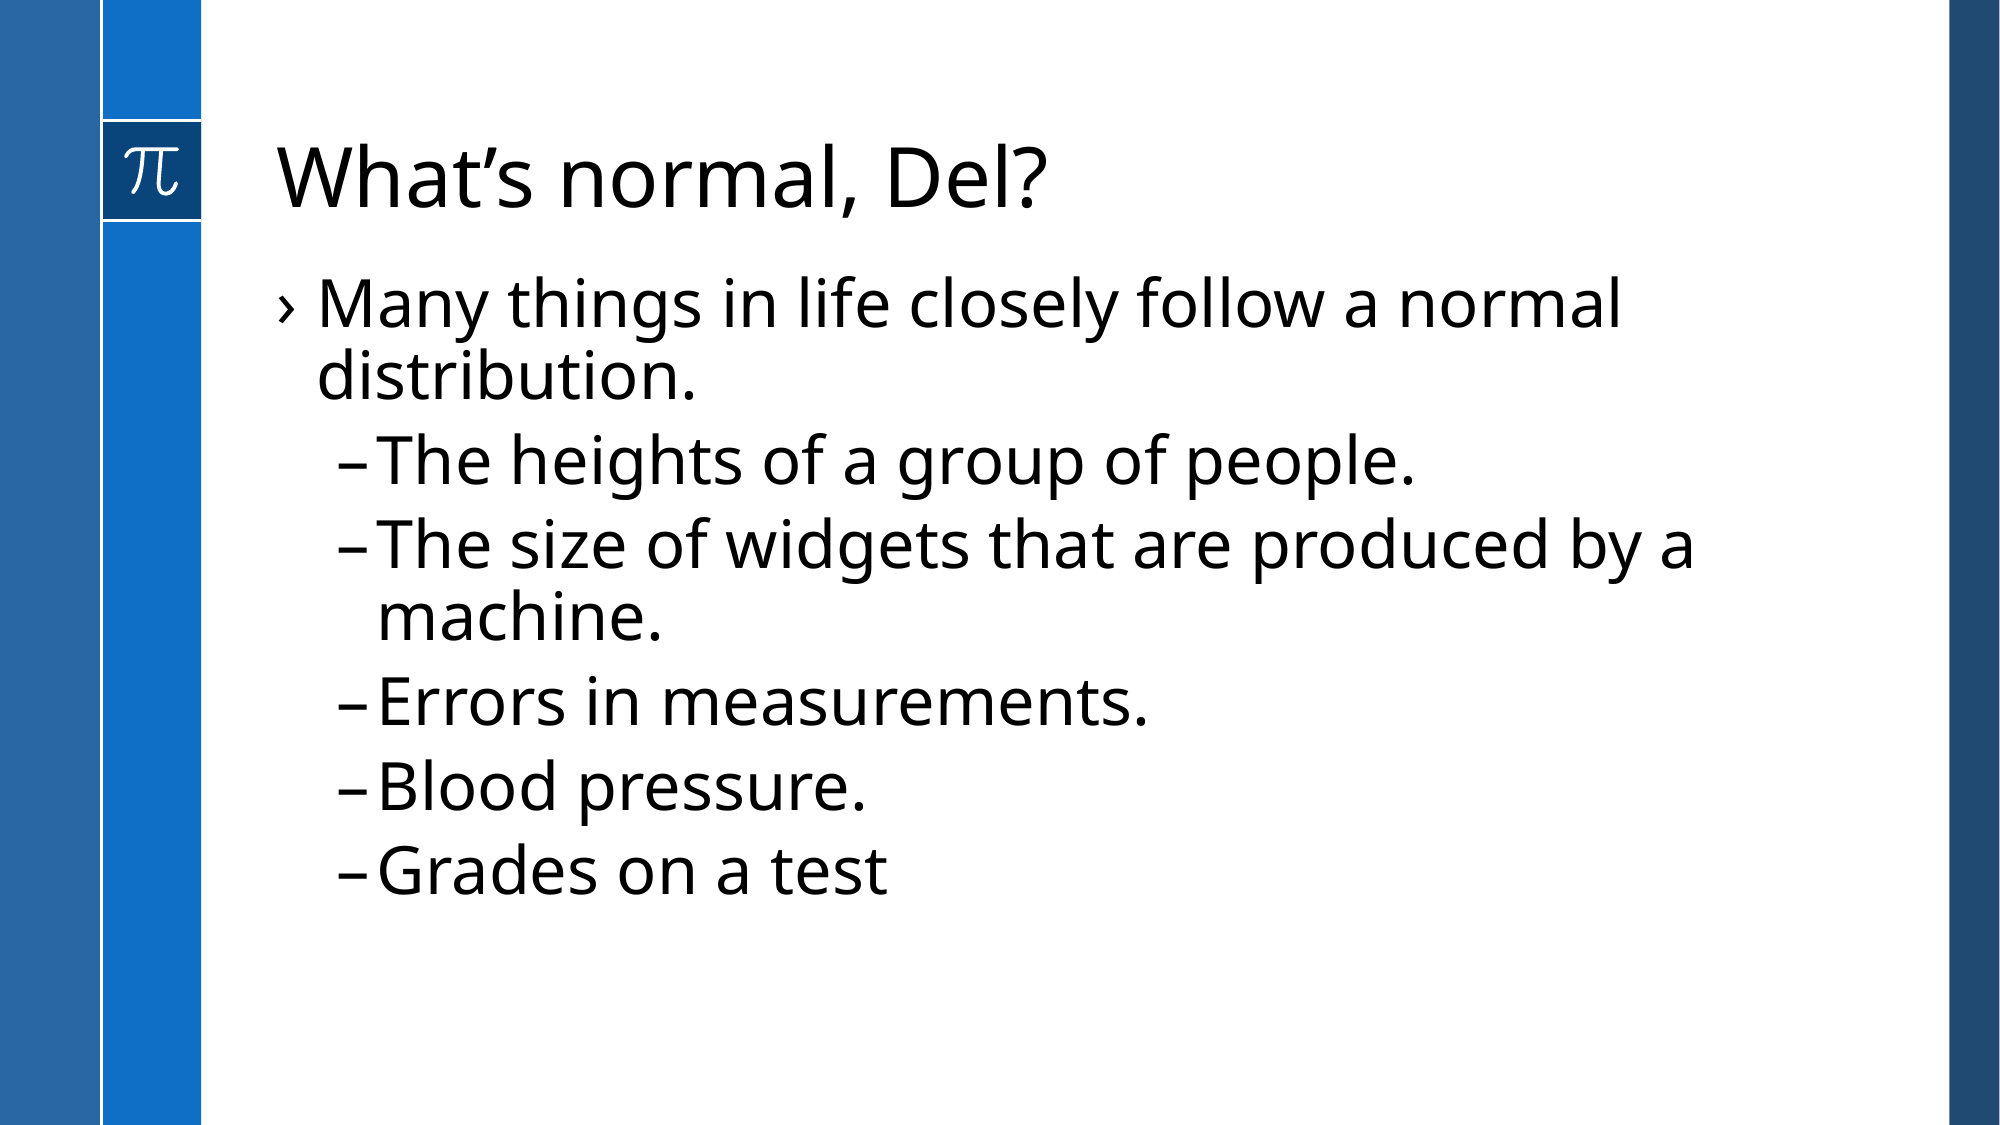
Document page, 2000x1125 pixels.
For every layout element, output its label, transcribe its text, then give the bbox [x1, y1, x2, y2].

list Many things in life closely follow a normal distribution. The heights of a group of people. The size of widgets that are produced by a machine. Errors in measurements. Blood pressure. Grades on a test [261, 262, 1867, 1013]
title What’s normal, Del? [261, 29, 1867, 233]
